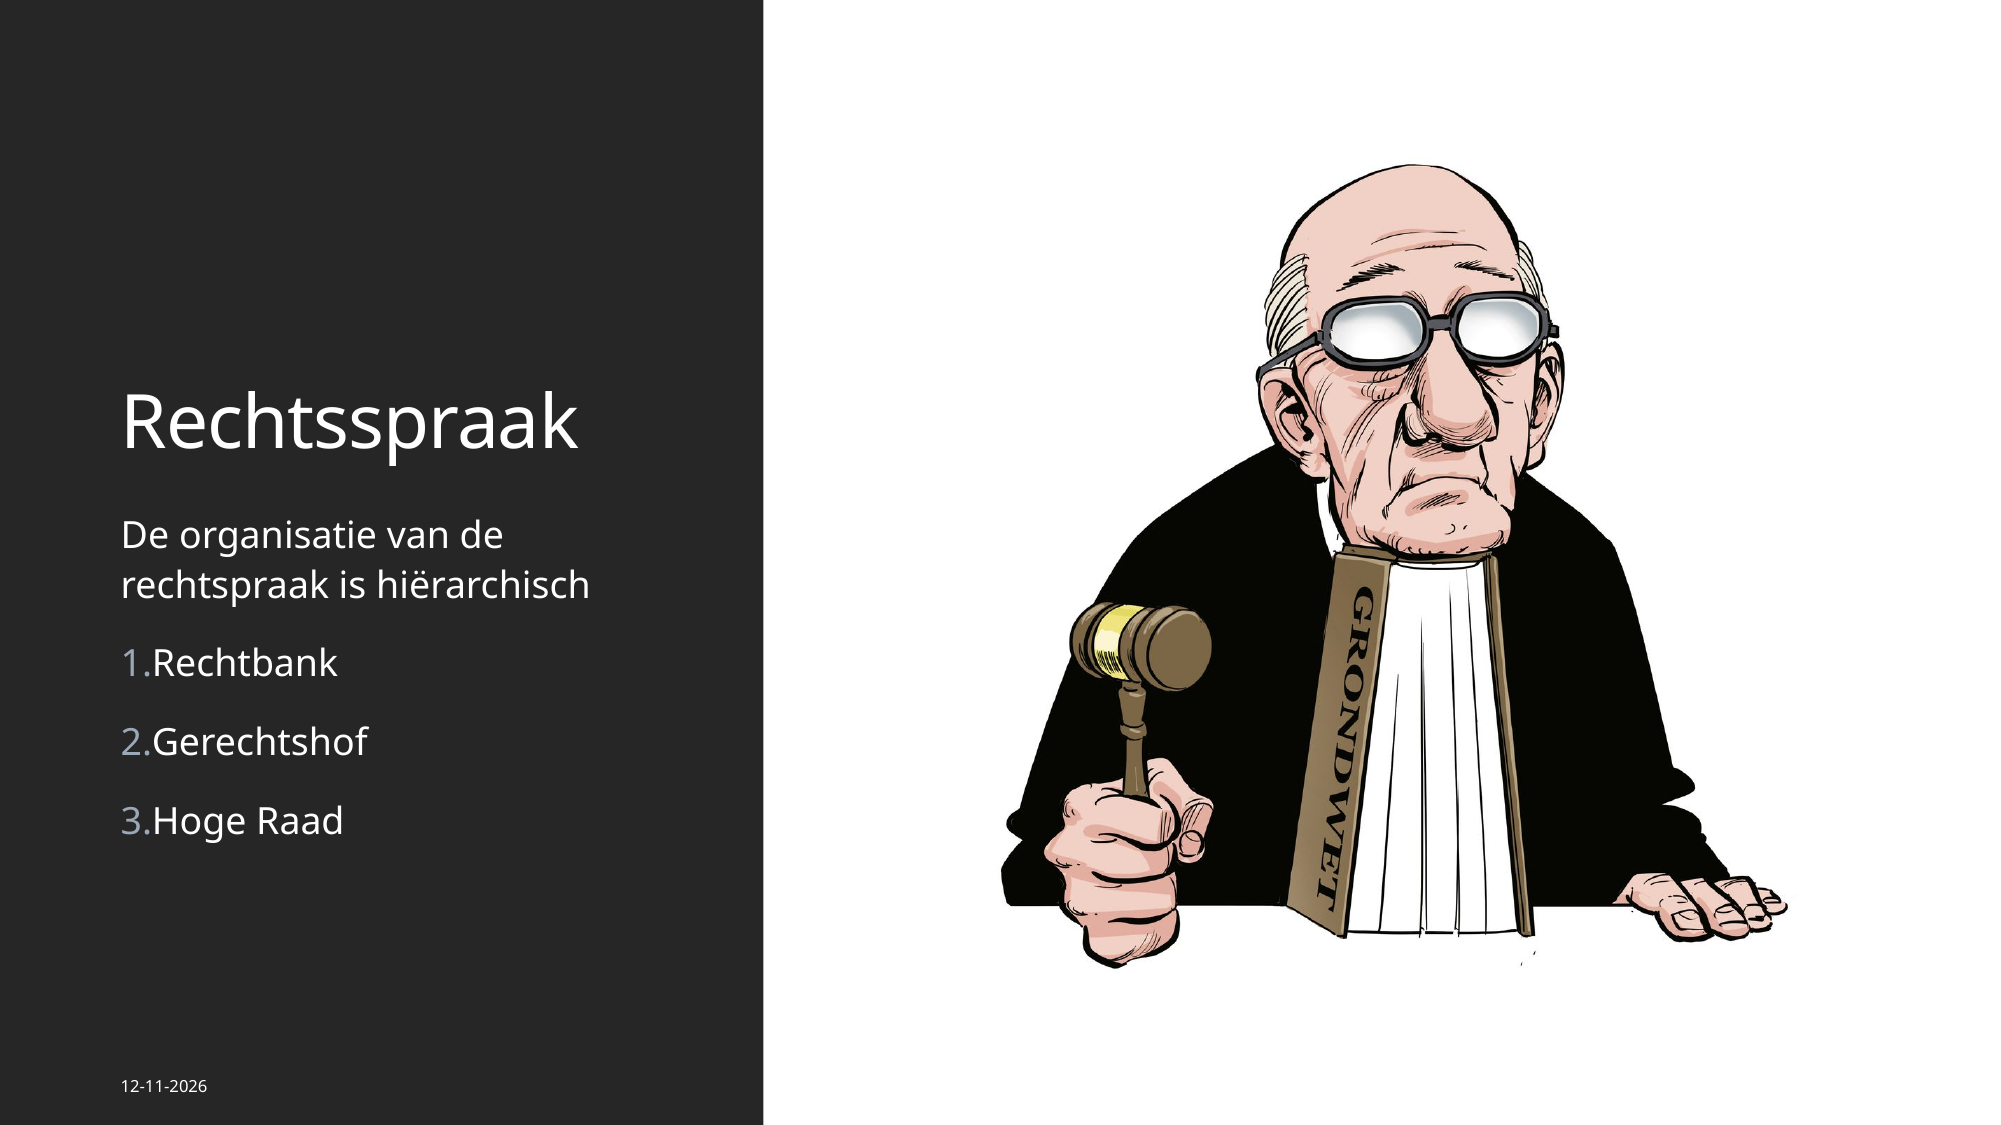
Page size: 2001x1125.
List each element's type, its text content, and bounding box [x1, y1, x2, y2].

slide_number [105, 1057, 683, 1118]
picture [933, 132, 1830, 1003]
title Rechtsspraak [105, 128, 683, 473]
list De organisatie van de rechtspraak is hiërarchisch Rechtbank Gerechtshof Hoge Raad [105, 499, 683, 1002]
